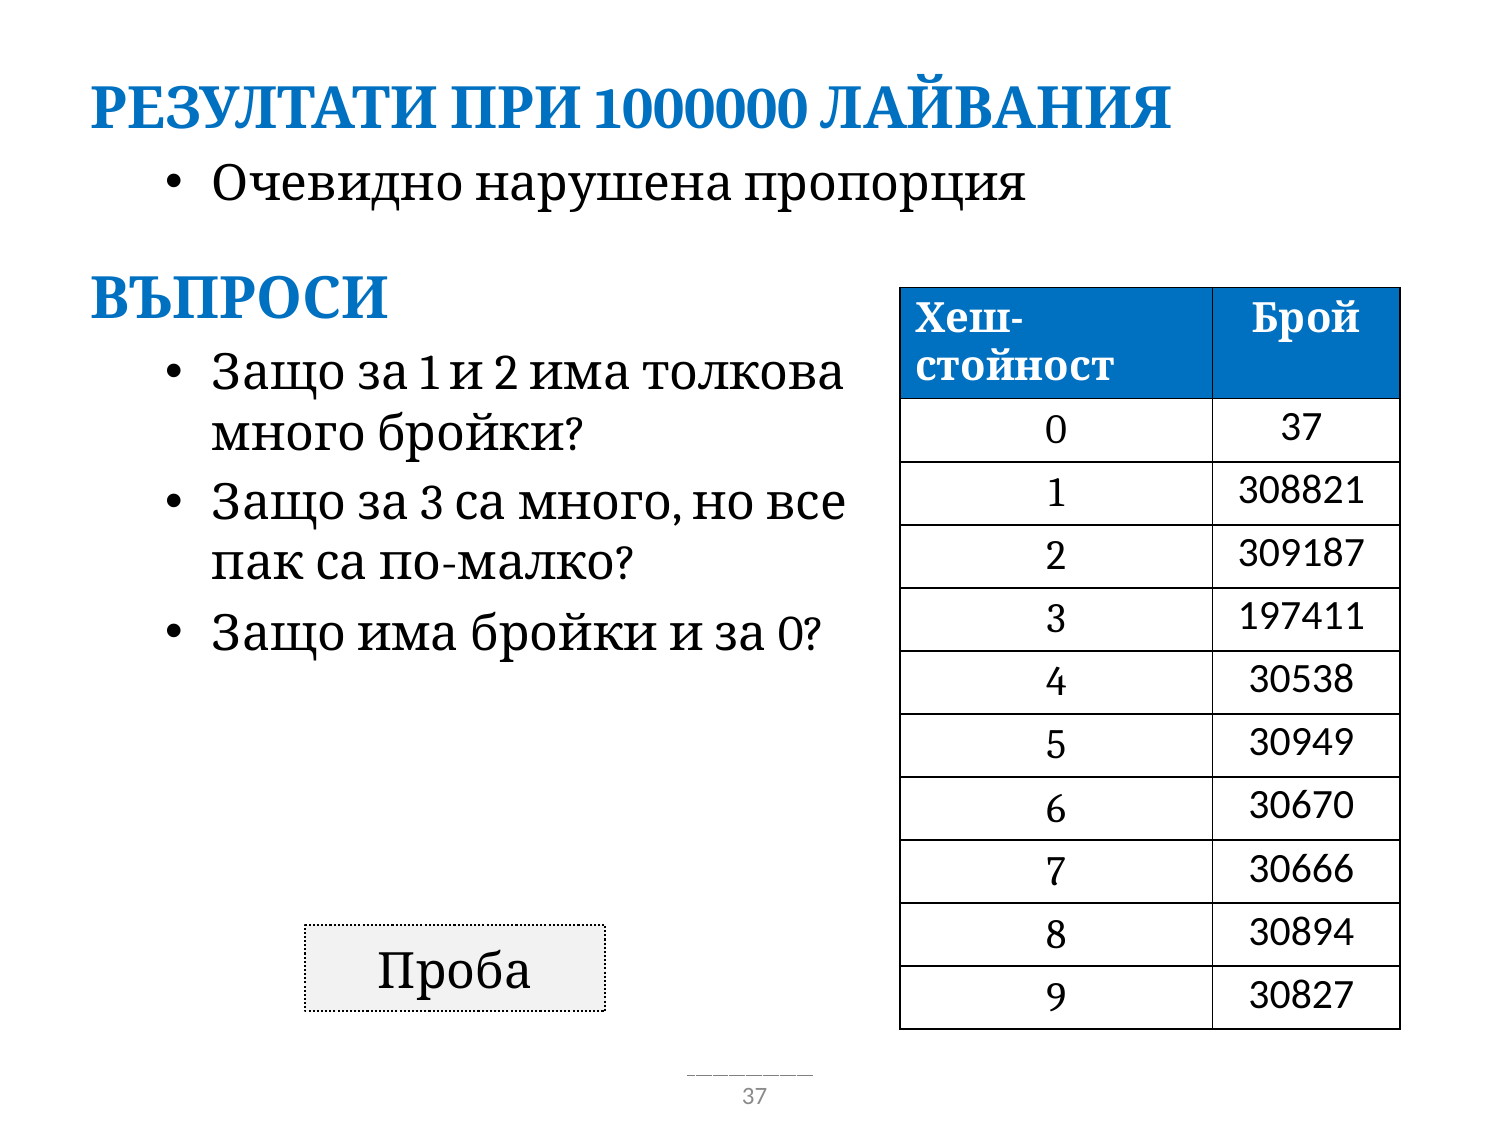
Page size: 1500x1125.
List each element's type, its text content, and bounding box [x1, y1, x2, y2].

table_cell 3 [901, 589, 1212, 650]
table_cell 197411 [1213, 589, 1399, 650]
table_cell 37 [1213, 399, 1399, 461]
table_cell 30538 [1213, 652, 1399, 713]
table_cell 2 [901, 526, 1212, 587]
slide_number 37 [579, 1065, 930, 1125]
list Резултати при 1000000 лайвания Очевидно нарушена пропорция Въпроси Защо за 1 и 2 има толкова много бройки? Защо за 3 са много, но все пак са по-малко? Защо има бройки и за 0? [75, 62, 1450, 1063]
table_cell 309187 [1213, 526, 1399, 587]
table_cell 5 [901, 715, 1212, 776]
table_header Брой [1213, 288, 1399, 398]
table_cell 30894 [1213, 904, 1399, 965]
table_cell 30666 [1213, 841, 1399, 902]
table_cell 4 [901, 652, 1212, 713]
table_cell 30949 [1213, 715, 1399, 776]
table_header Хеш-стойност [901, 288, 1212, 398]
table_cell 9 [901, 967, 1212, 1028]
table_cell 7 [901, 841, 1212, 902]
table_cell 6 [901, 778, 1212, 839]
table_cell 1 [901, 463, 1212, 524]
table_cell 308821 [1213, 463, 1399, 524]
table_cell 30670 [1213, 778, 1399, 839]
table_cell 8 [901, 904, 1212, 965]
table_cell 30827 [1213, 967, 1399, 1028]
table_cell 0 [901, 399, 1212, 461]
text_box Проба [303, 923, 607, 1013]
